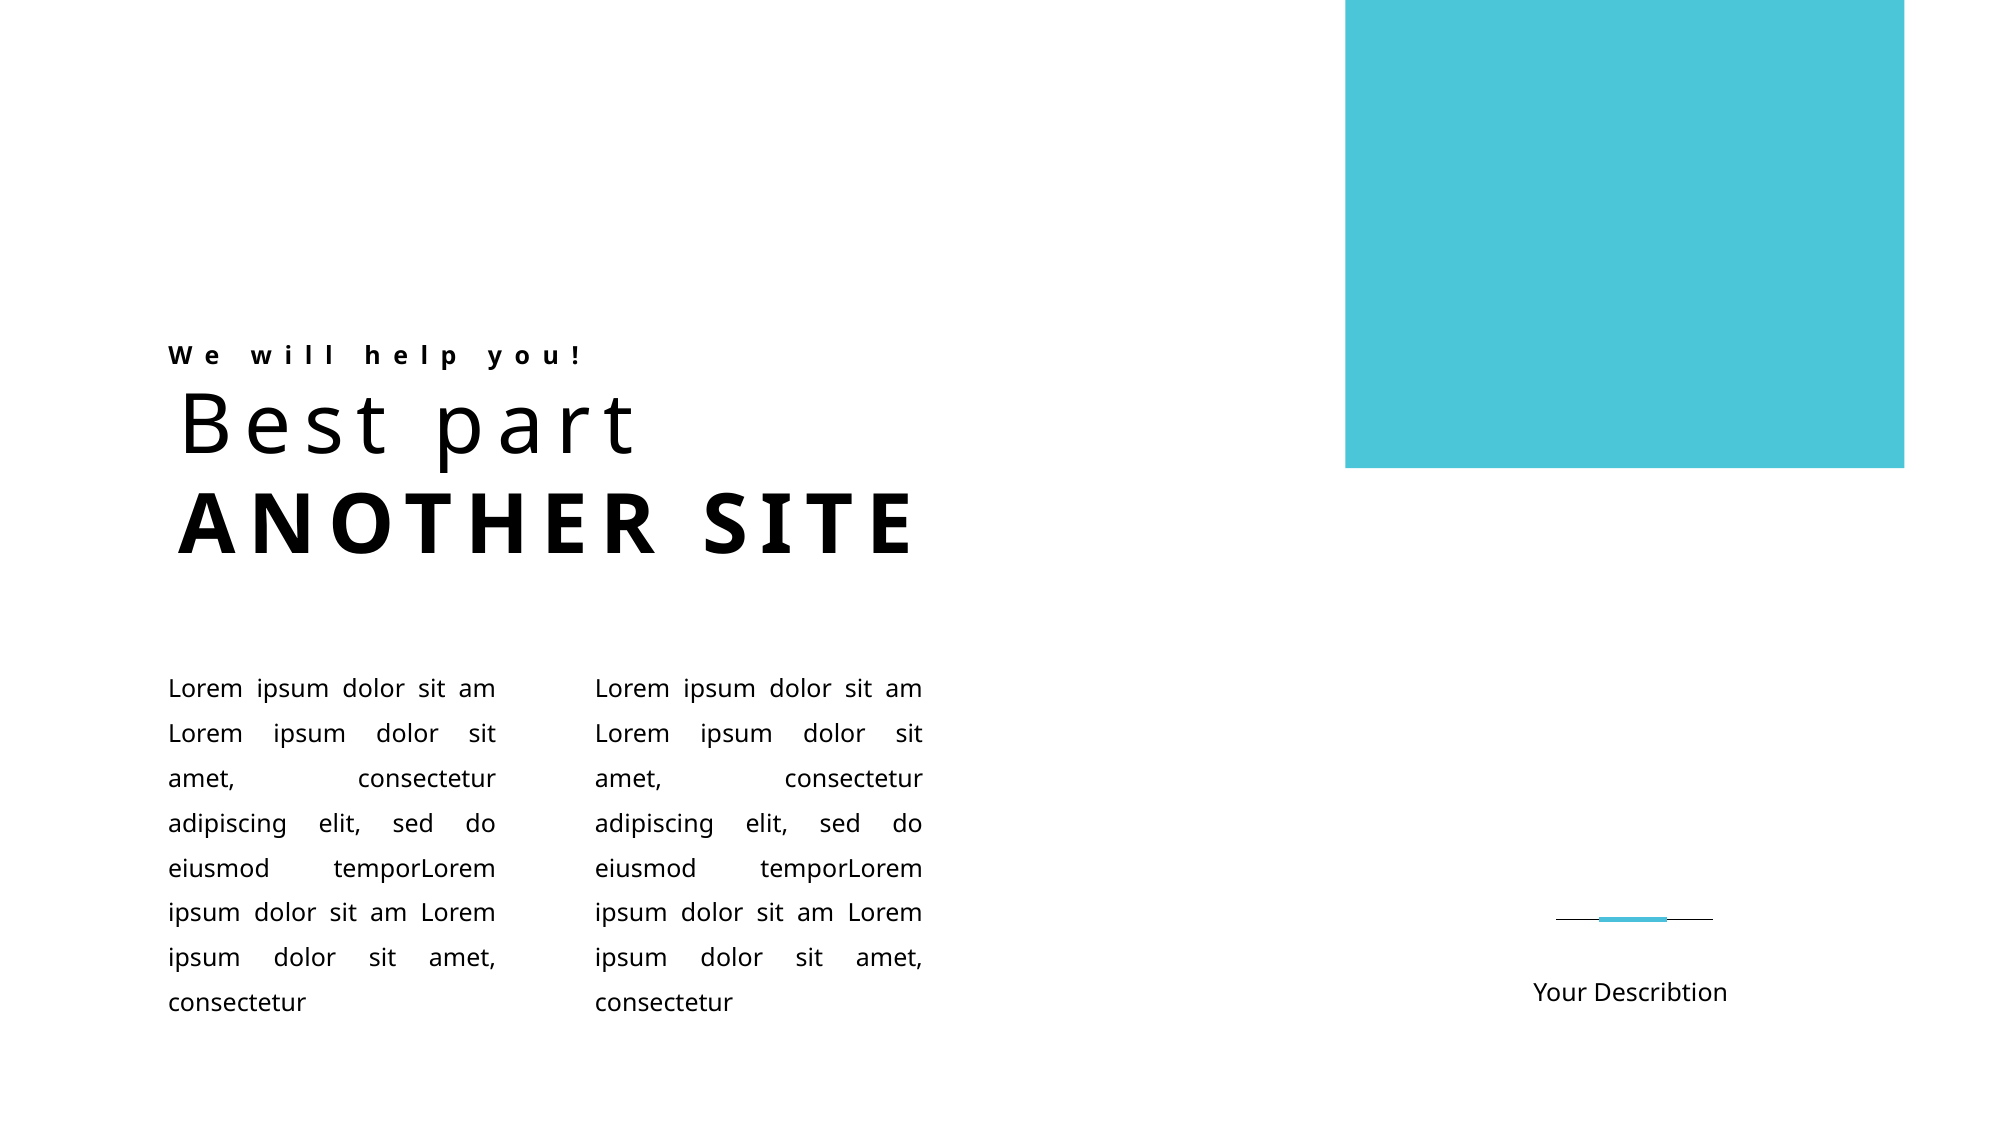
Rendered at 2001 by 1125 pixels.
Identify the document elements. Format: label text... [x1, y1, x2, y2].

text_box Your Describtion [1533, 961, 1736, 1007]
text_box Lorem ipsum dolor sit am Lorem ipsum dolor sit amet, consectetur adipiscing elit, sed do eiusmod temporLorem ipsum dolor sit am Lorem ipsum dolor sit amet, consectetur [595, 837, 924, 1062]
text_box [1344, 0, 1906, 288]
text_box Lorem ipsum dolor sit am Lorem ipsum dolor sit amet, consectetur adipiscing elit, sed do eiusmod temporLorem ipsum dolor sit am Lorem ipsum dolor sit amet, consectetur [168, 837, 497, 1062]
picture [75, 56, 1925, 837]
